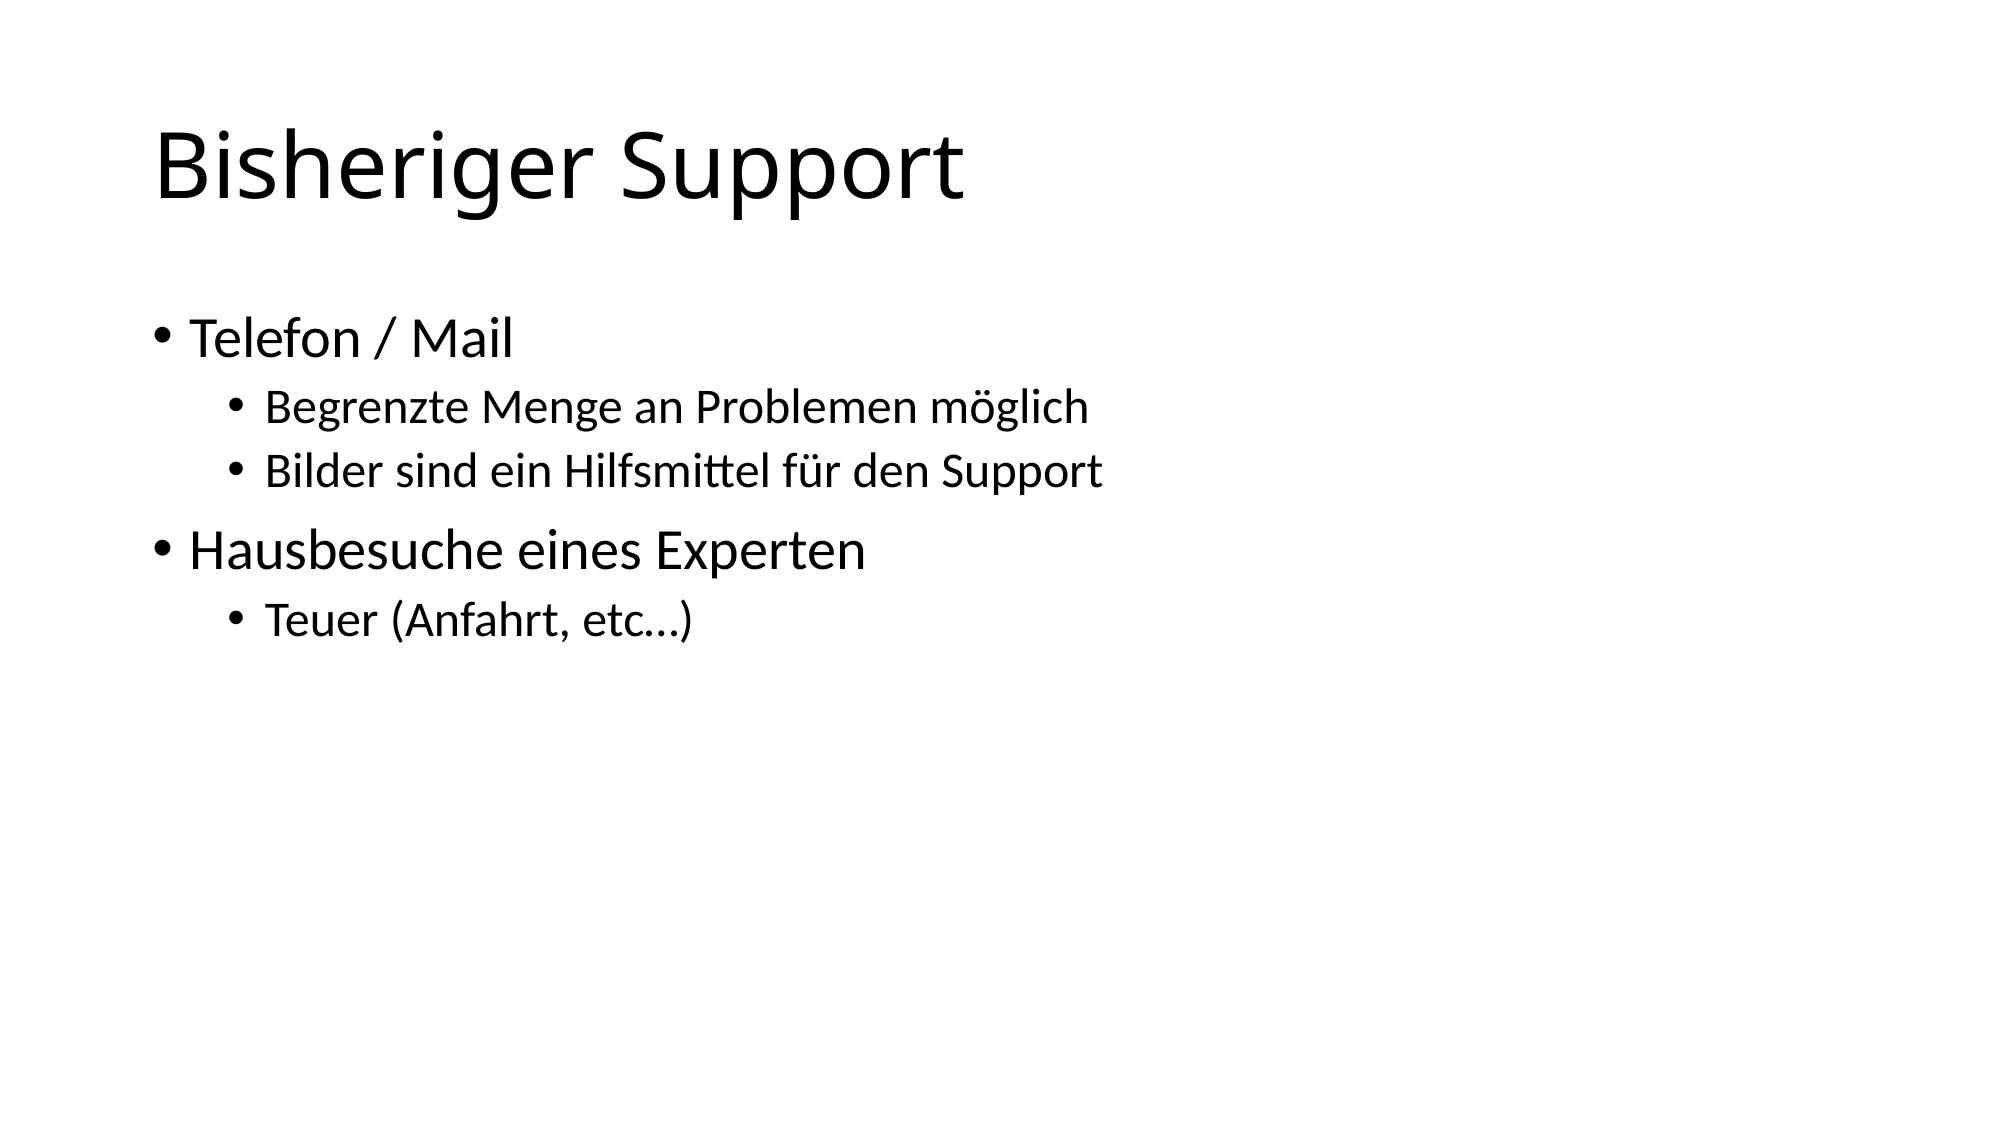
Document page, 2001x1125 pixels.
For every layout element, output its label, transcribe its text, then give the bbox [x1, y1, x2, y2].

list Telefon / Mail Begrenzte Menge an Problemen möglich Bilder sind ein Hilfsmittel für den Support Hausbesuche eines Experten Teuer (Anfahrt, etc…) [137, 299, 1863, 1014]
title Bisheriger Support [137, 59, 1863, 278]
